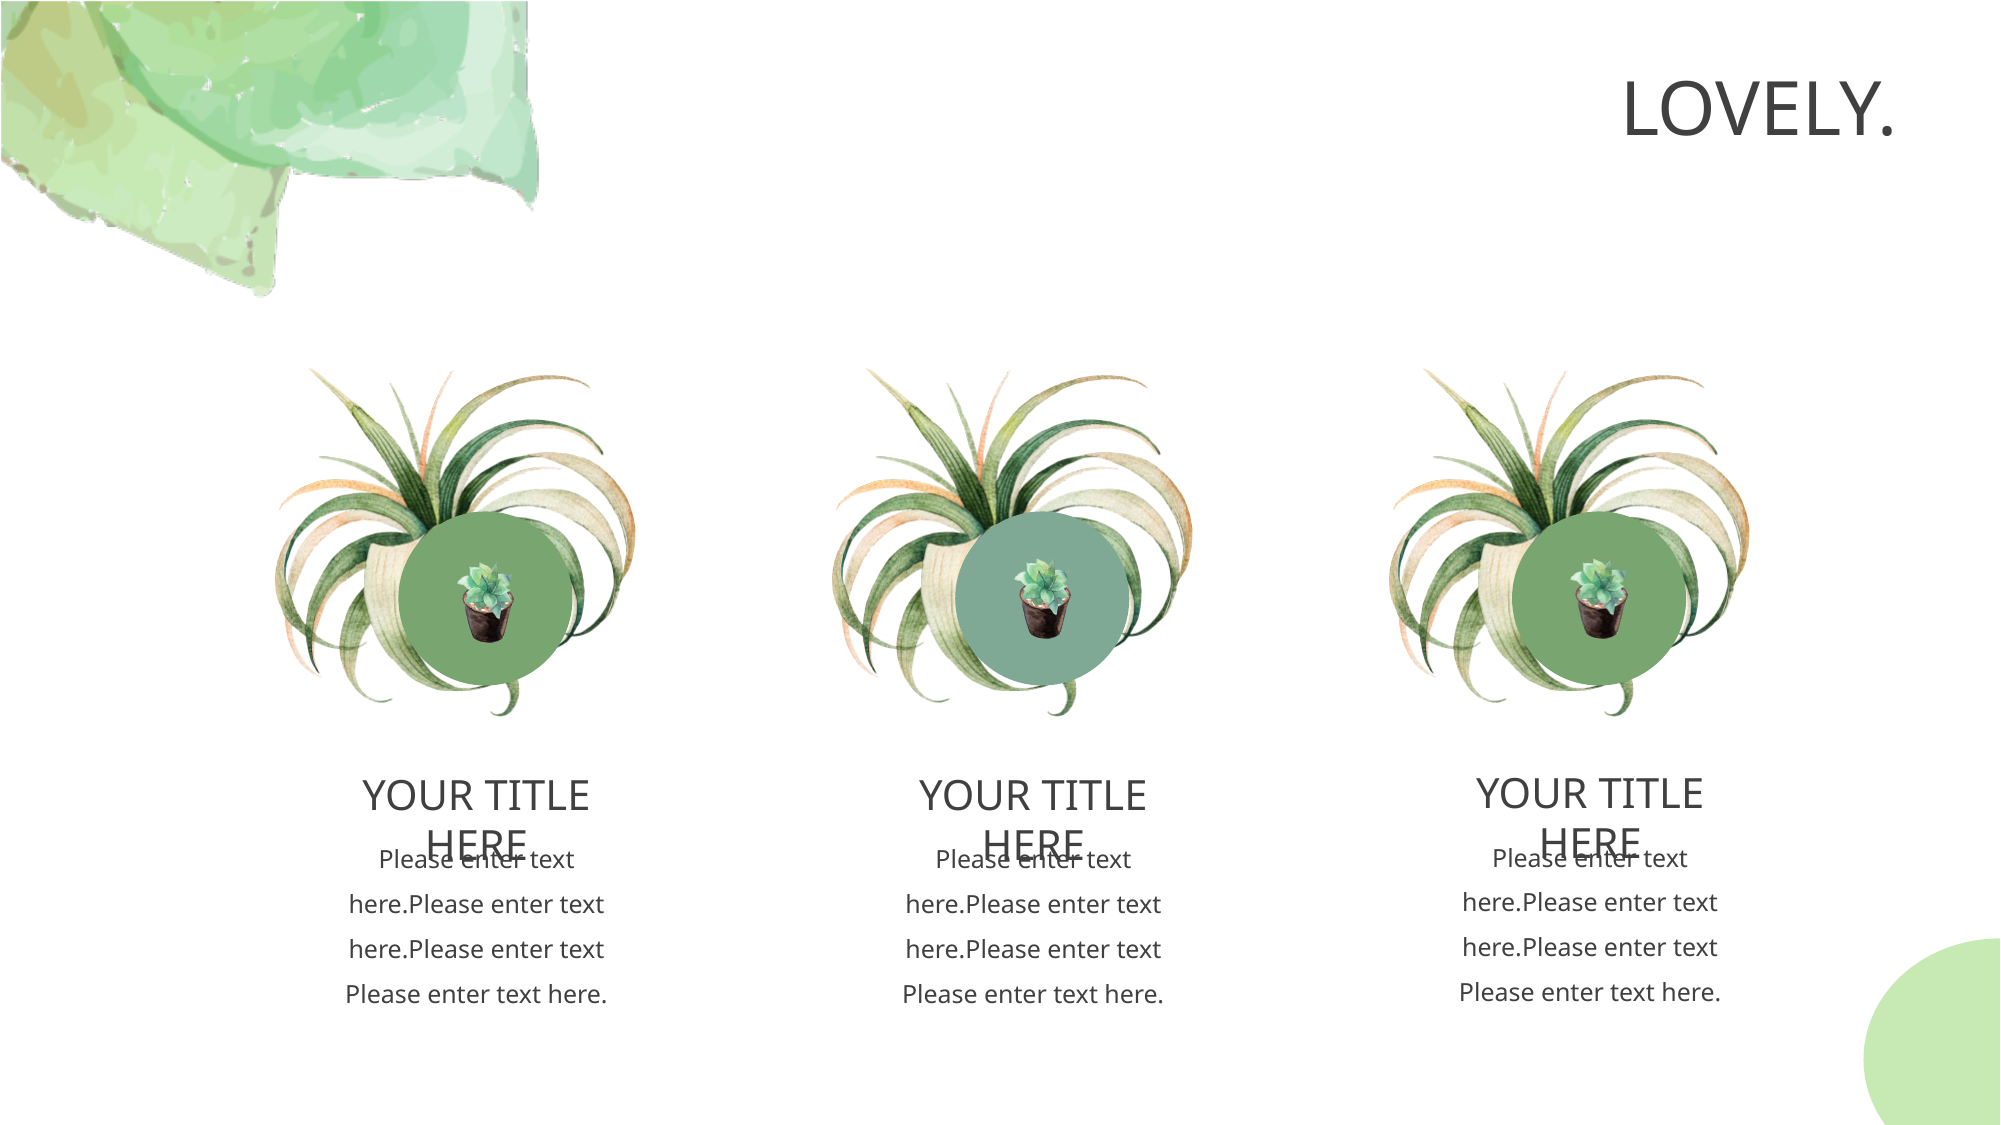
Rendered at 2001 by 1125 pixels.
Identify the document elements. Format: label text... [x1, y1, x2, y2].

text_box Please enter text here.Please enter text here.Please enter text Please enter text here. [851, 821, 1215, 1016]
text_box LOVELY. [1605, 52, 1939, 125]
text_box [826, 364, 1197, 723]
text_box YOUR TITLE HERE [1427, 759, 1754, 819]
text_box YOUR TITLE HERE [313, 761, 640, 821]
text_box Please enter text here.Please enter text here.Please enter text Please enter text here. [1408, 819, 1772, 1014]
picture [1014, 558, 1071, 639]
text_box YOUR TITLE HERE [870, 761, 1197, 821]
picture [1570, 558, 1628, 639]
text_box Please enter text here.Please enter text here.Please enter text Please enter text here. [295, 821, 658, 1016]
picture [457, 562, 514, 643]
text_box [269, 364, 640, 723]
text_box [1383, 364, 1754, 723]
text_box [1862, 937, 2000, 1125]
picture [0, 0, 861, 308]
